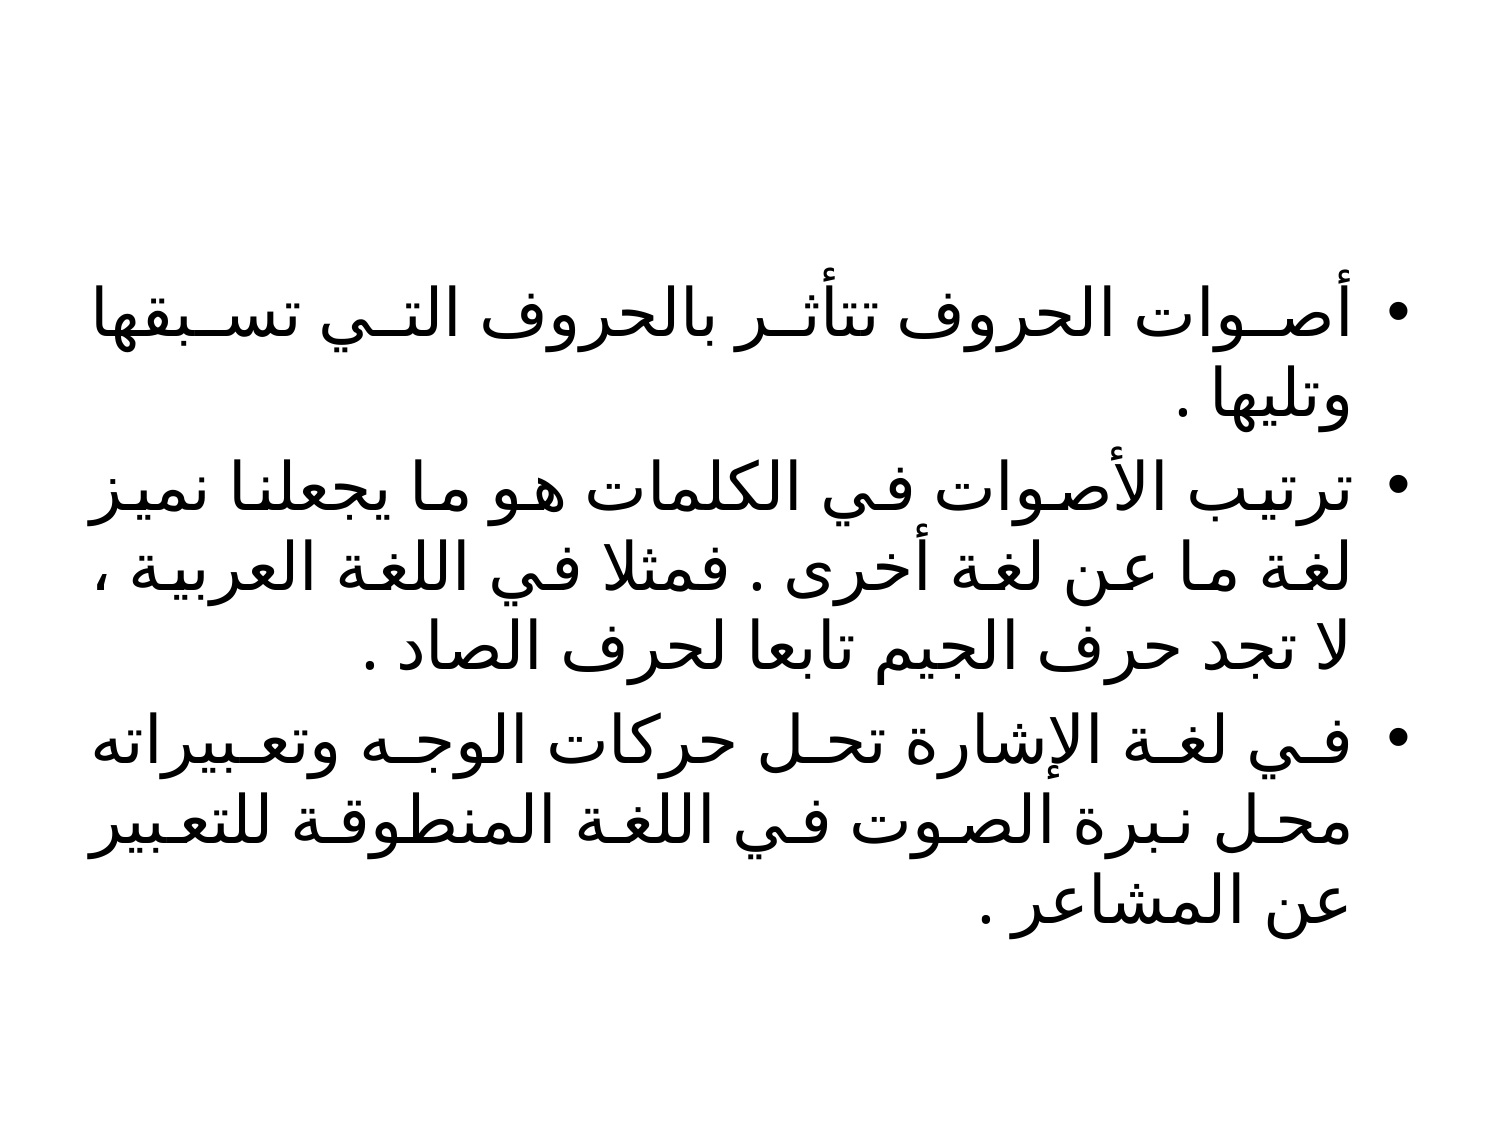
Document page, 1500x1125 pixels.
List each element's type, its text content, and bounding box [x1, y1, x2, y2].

list أصوات الحروف تتأثر بالحروف التي تسبقها وتليها . ترتيب الأصوات في الكلمات هو ما يجعلنا نميز لغة ما عن لغة أخرى . فمثلا في اللغة العربية ، لا تجد حرف الجيم تابعا لحرف الصاد . في لغة الإشارة تحل حركات الوجه وتعبيراته محل نبرة الصوت في اللغة المنطوقة للتعبير عن المشاعر . [75, 262, 1425, 1005]
